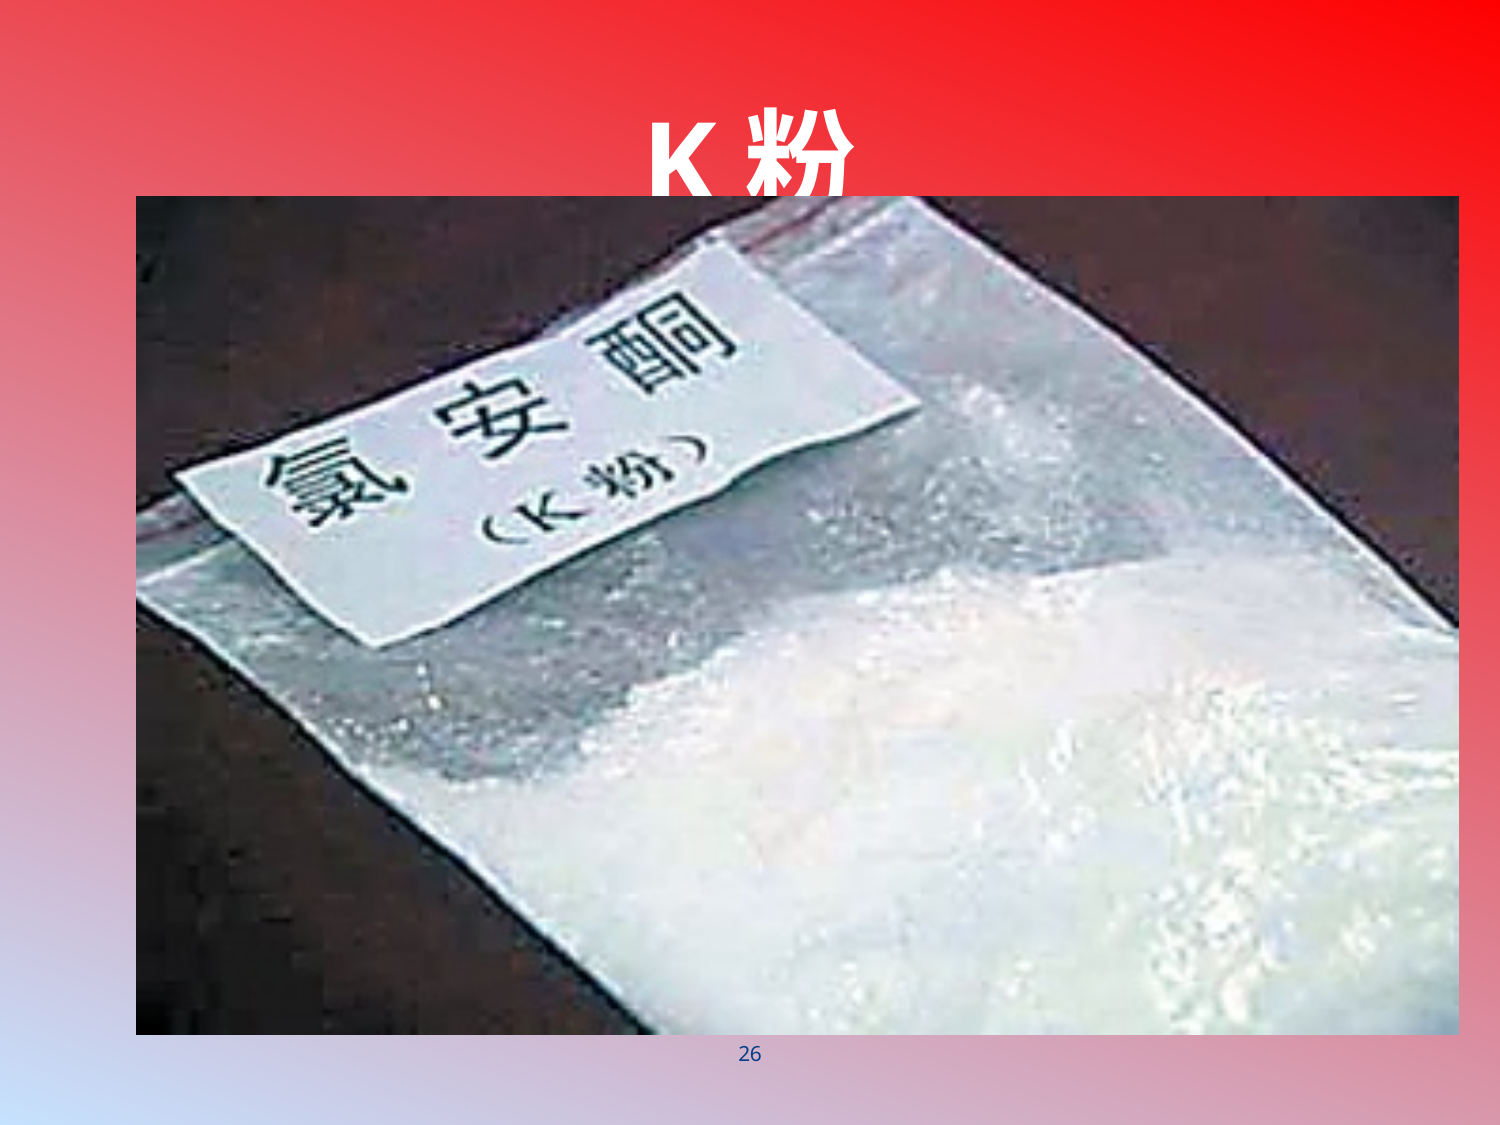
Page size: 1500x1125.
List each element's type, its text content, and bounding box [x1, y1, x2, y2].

slide_number 26 [654, 1046, 846, 1086]
title K粉 [74, 55, 1426, 262]
picture [135, 196, 1460, 1036]
